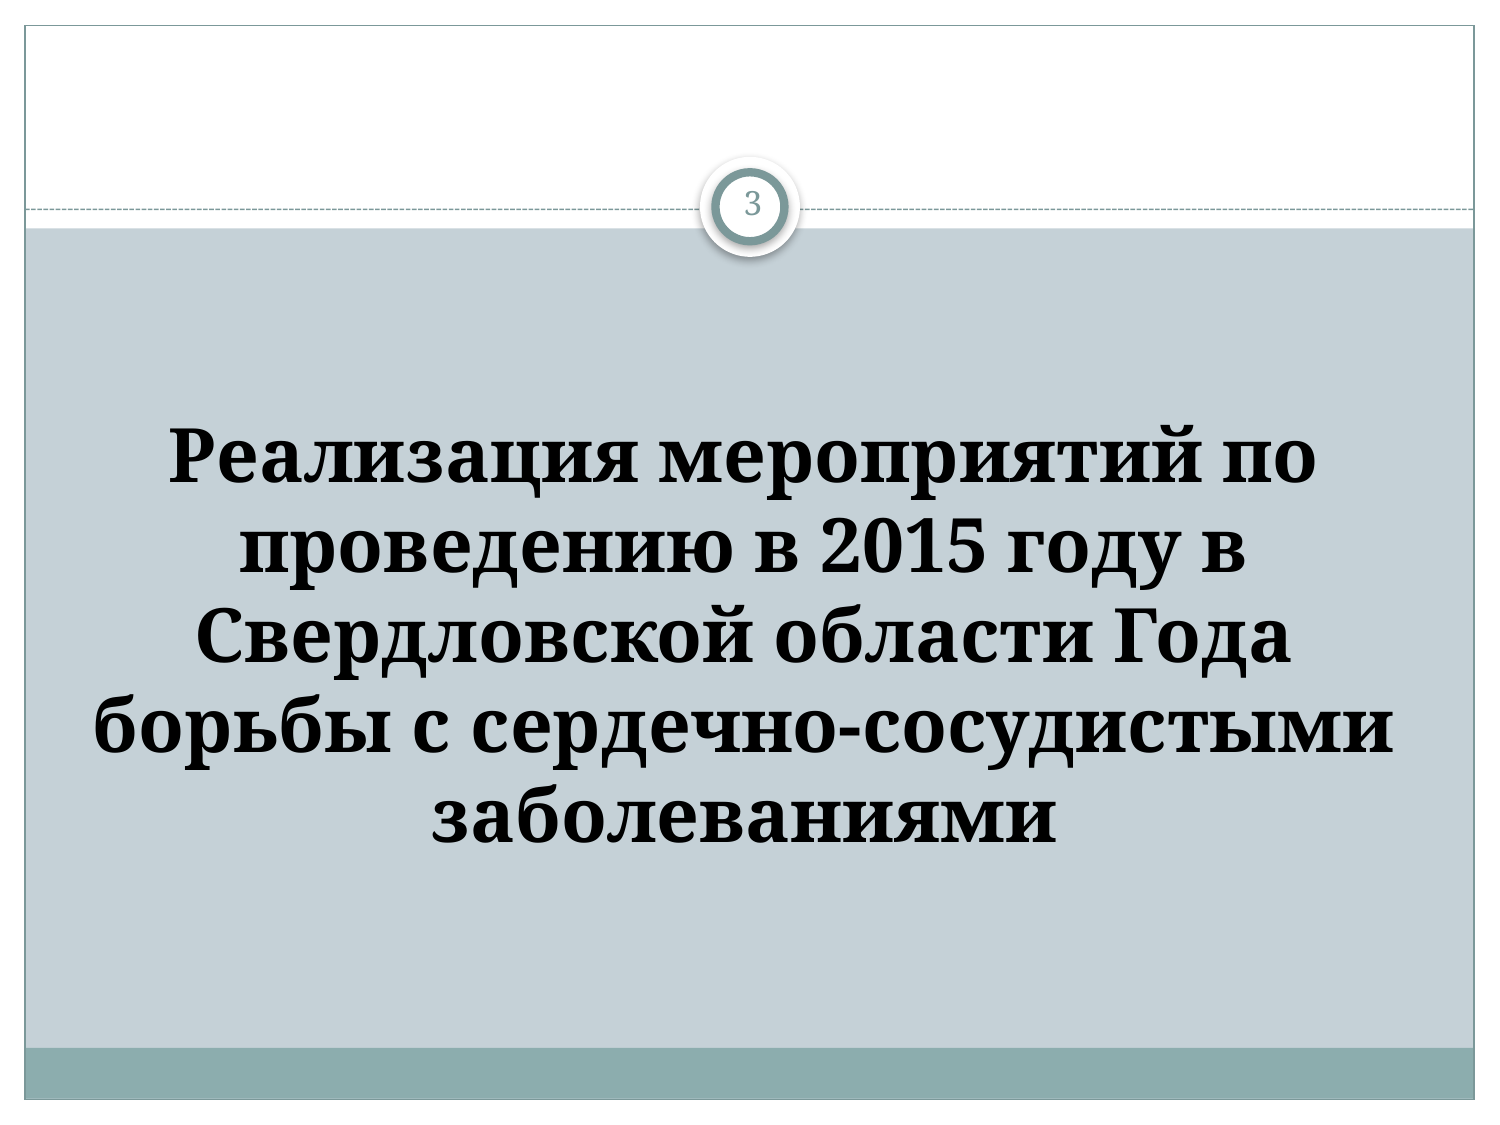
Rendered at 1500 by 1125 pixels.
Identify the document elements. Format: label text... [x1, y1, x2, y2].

text_box Реализация мероприятий по проведению в 2015 году в Свердловской области Года борьбы с сердечно-сосудистыми заболеваниями [76, 400, 1412, 865]
slide_number 3 [715, 168, 791, 241]
